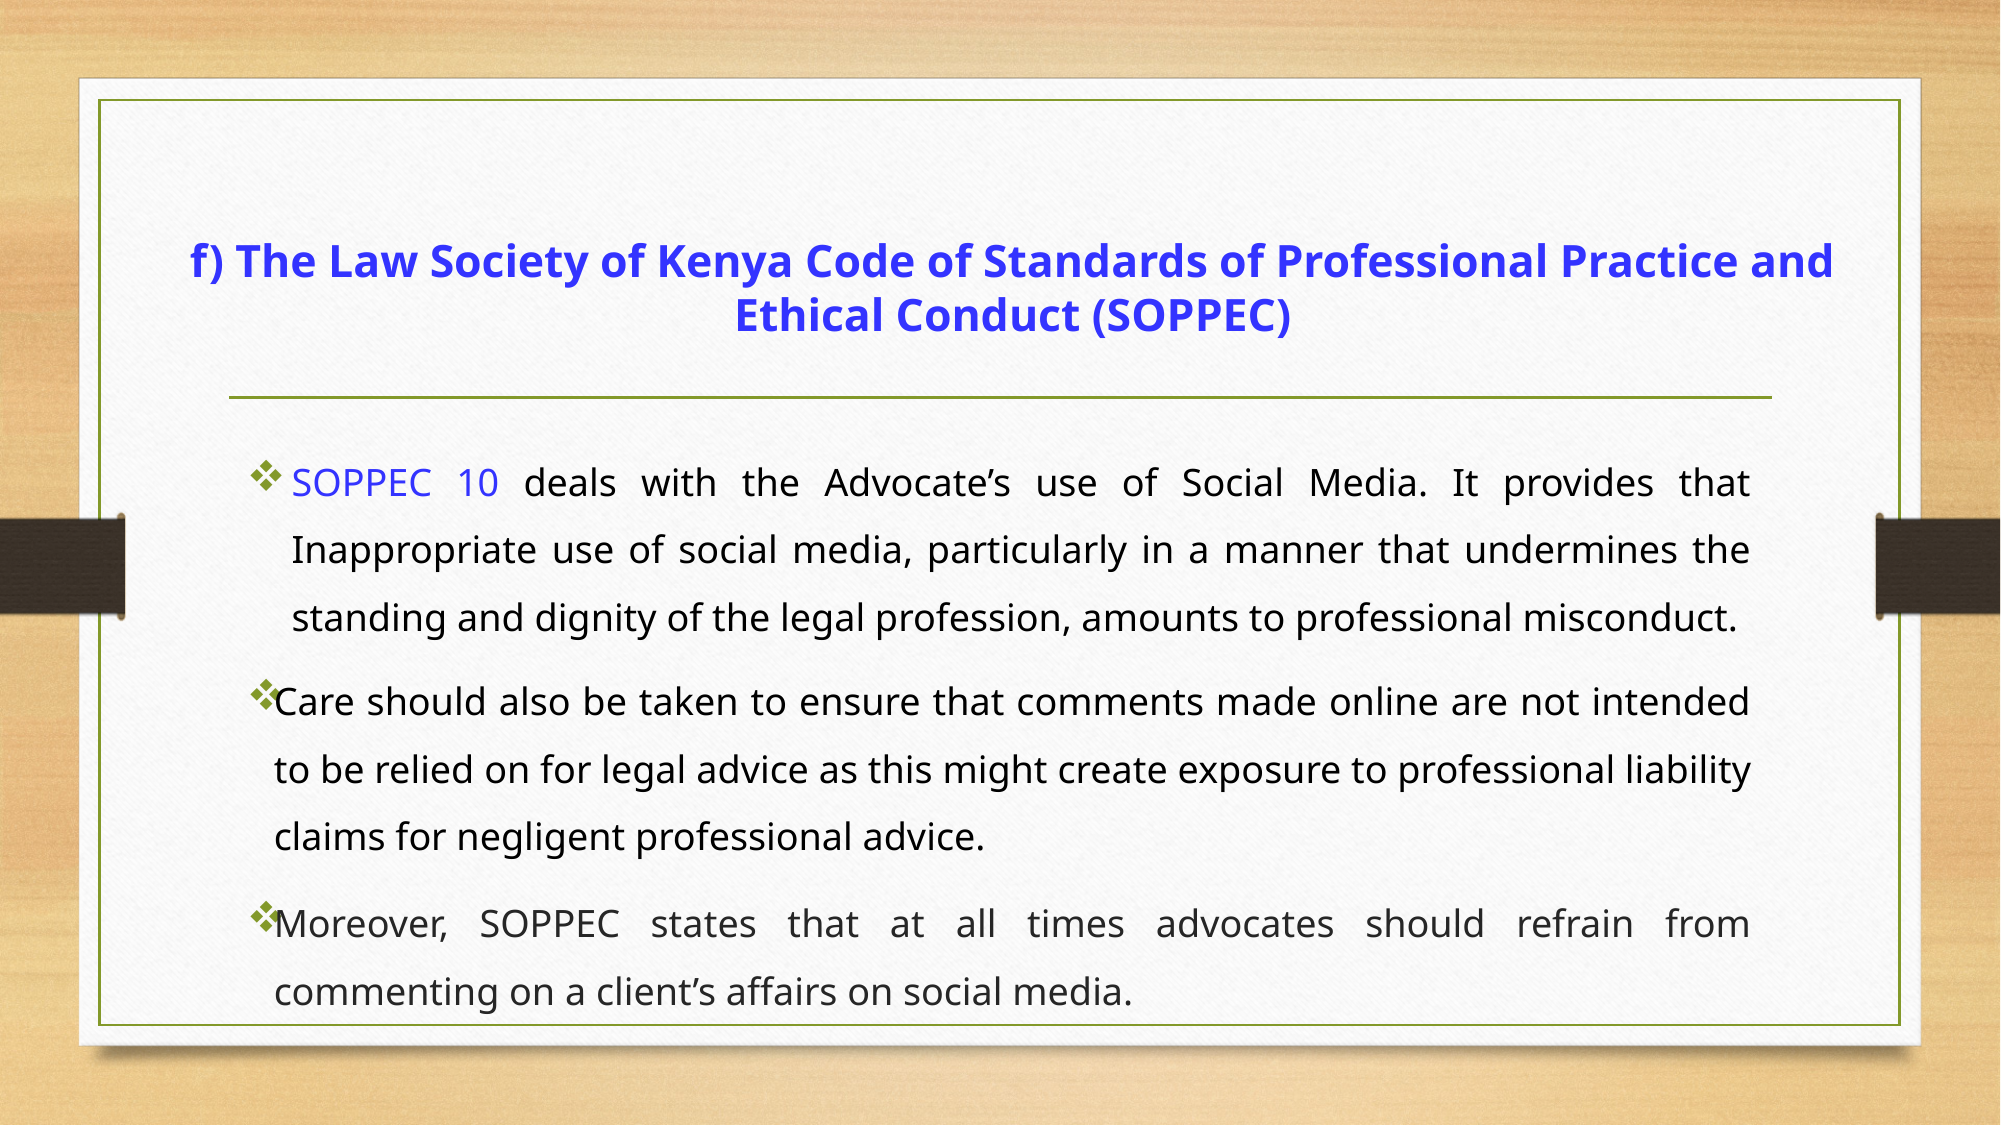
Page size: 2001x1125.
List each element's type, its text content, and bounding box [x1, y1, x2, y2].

title f) The Law Society of Kenya Code of Standards of Professional Practice and Ethical Conduct (SOPPEC) [150, 225, 1876, 391]
picture [0, 0, 2001, 1125]
list SOPPEC 10 deals with the Advocate’s use of Social Media. It provides that Inappropriate use of social media, particularly in a manner that undermines the standing and dignity of the legal profession, amounts to professional misconduct. Care should also be taken to ensure that comments made online are not intended to be relied on for legal advice as this might create exposure to professional liability claims for negligent professional advice. Moreover, SOPPEC states that at all times advocates should refrain from commenting on a client’s affairs on social media. [231, 428, 1766, 1025]
